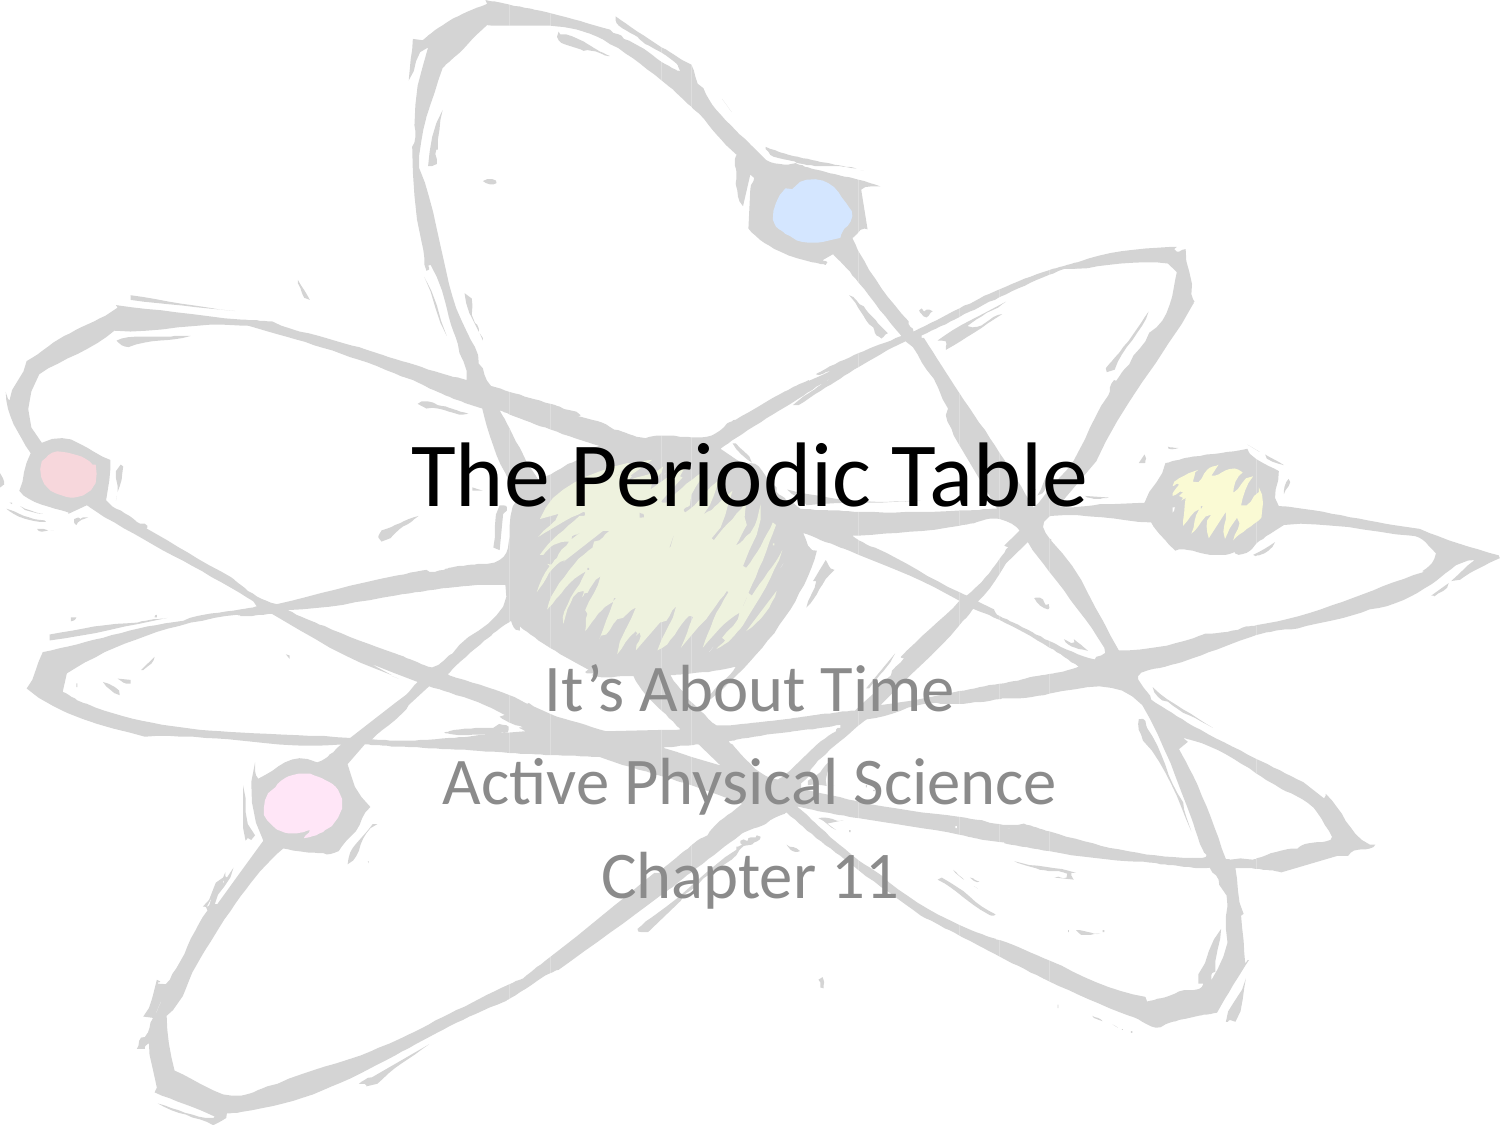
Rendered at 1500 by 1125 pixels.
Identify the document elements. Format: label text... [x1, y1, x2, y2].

subtitle It’s About Time Active Physical Science Chapter 11 [225, 637, 1275, 925]
title The Periodic Table [112, 349, 1388, 591]
